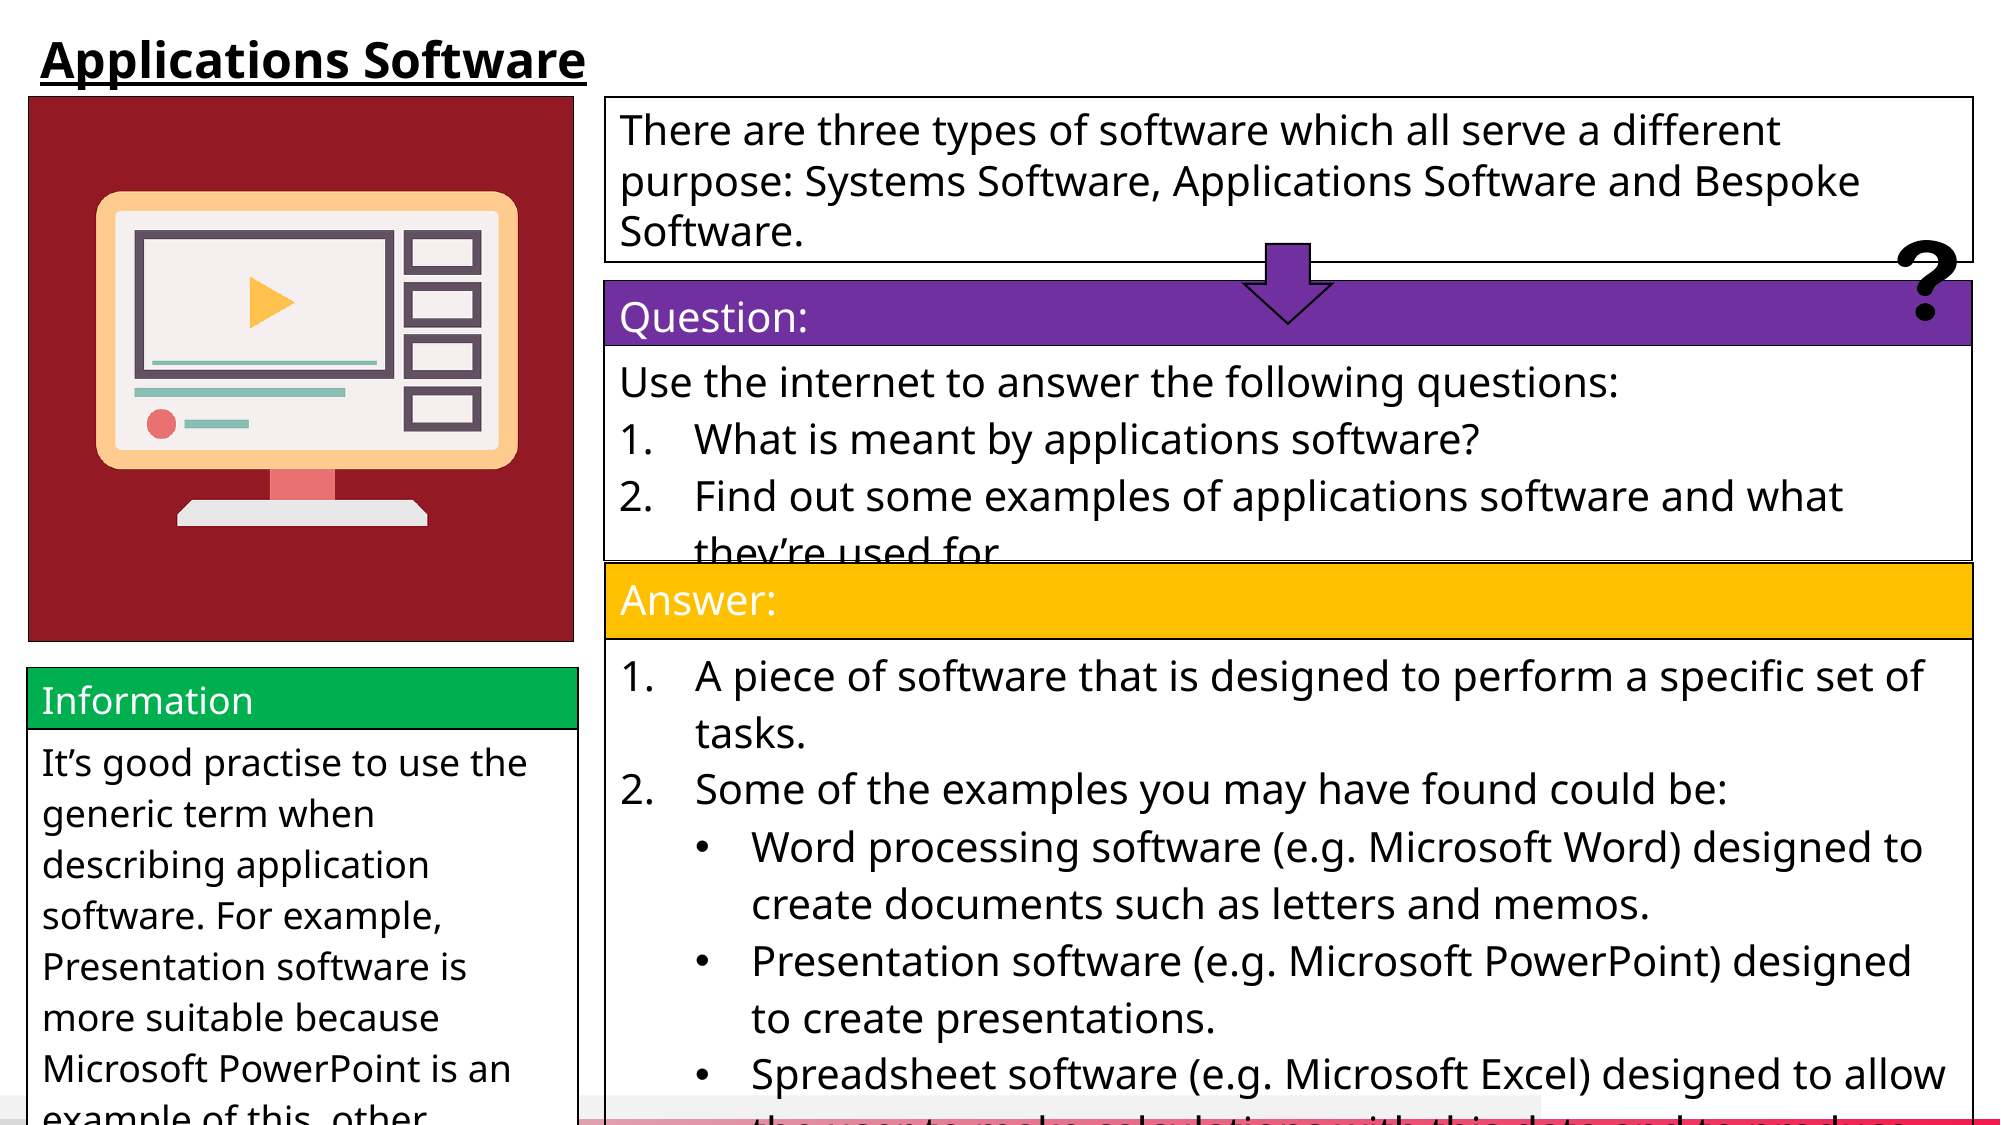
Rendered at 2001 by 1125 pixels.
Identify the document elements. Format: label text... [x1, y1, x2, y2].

text_box [1241, 242, 1335, 326]
table_cell A piece of software that is designed to perform a specific set of tasks. Some of the examples you may have found could be: Word processing software (e.g. Microsoft Word) designed to create documents such as letters and memos. Presentation software (e.g. Microsoft PowerPoint) designed to create presentations. Spreadsheet software (e.g. Microsoft Excel) designed to allow the user to make calculations with this data and to produce graphs and charts, aswell as storing data. [606, 640, 1972, 1125]
text_box Applications Software [25, 21, 1095, 96]
text_box There are three types of software which all serve a different purpose: Systems Software, Applications Software and Bespoke Software. [604, 96, 1974, 263]
table_header Question: [605, 281, 1971, 345]
table_cell It’s good practise to use the generic term when describing application software. For example, Presentation software is more suitable because Microsoft PowerPoint is an example of this, other examples include Google Slides and Prezi. [28, 730, 577, 1125]
table_header Information [28, 668, 577, 728]
table_header Answer: [606, 564, 1972, 638]
picture [1882, 240, 1972, 321]
picture [28, 96, 574, 642]
table_cell Use the internet to answer the following questions: What is meant by applications software? Find out some examples of applications software and what they’re used for. [605, 346, 1971, 560]
